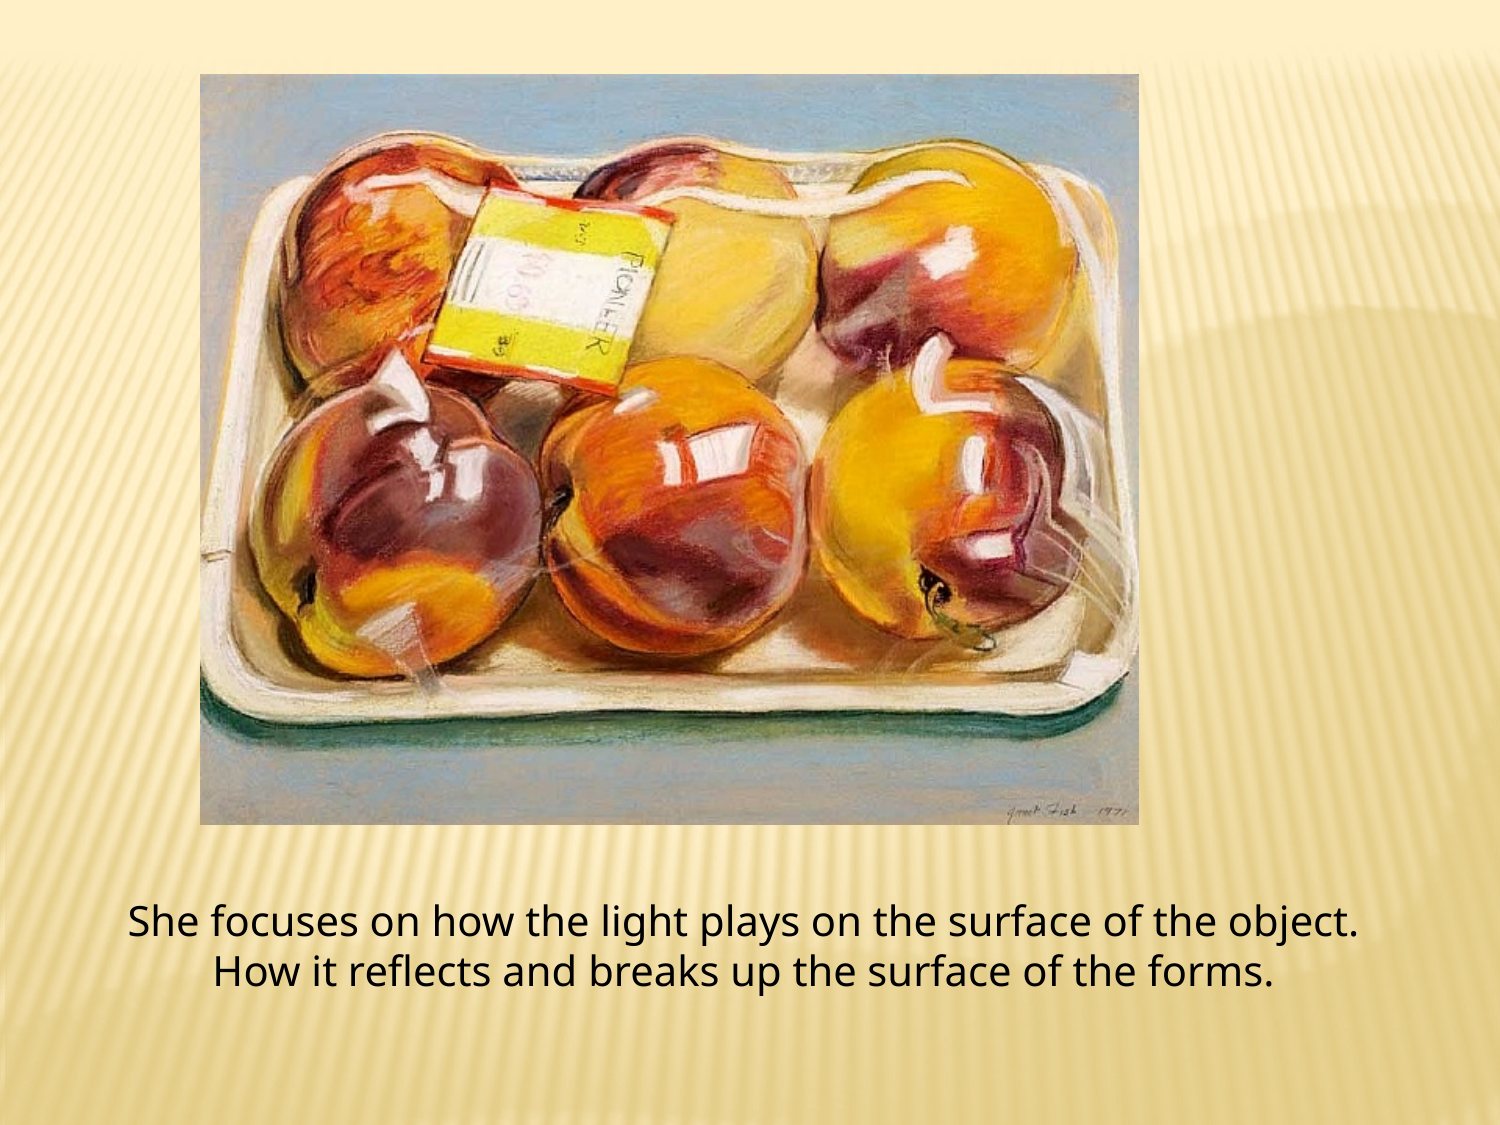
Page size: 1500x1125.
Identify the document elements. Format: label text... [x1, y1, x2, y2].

picture [199, 74, 1140, 826]
text_box She focuses on how the light plays on the surface of the object. How it reflects and breaks up the surface of the forms. [74, 887, 1413, 1003]
